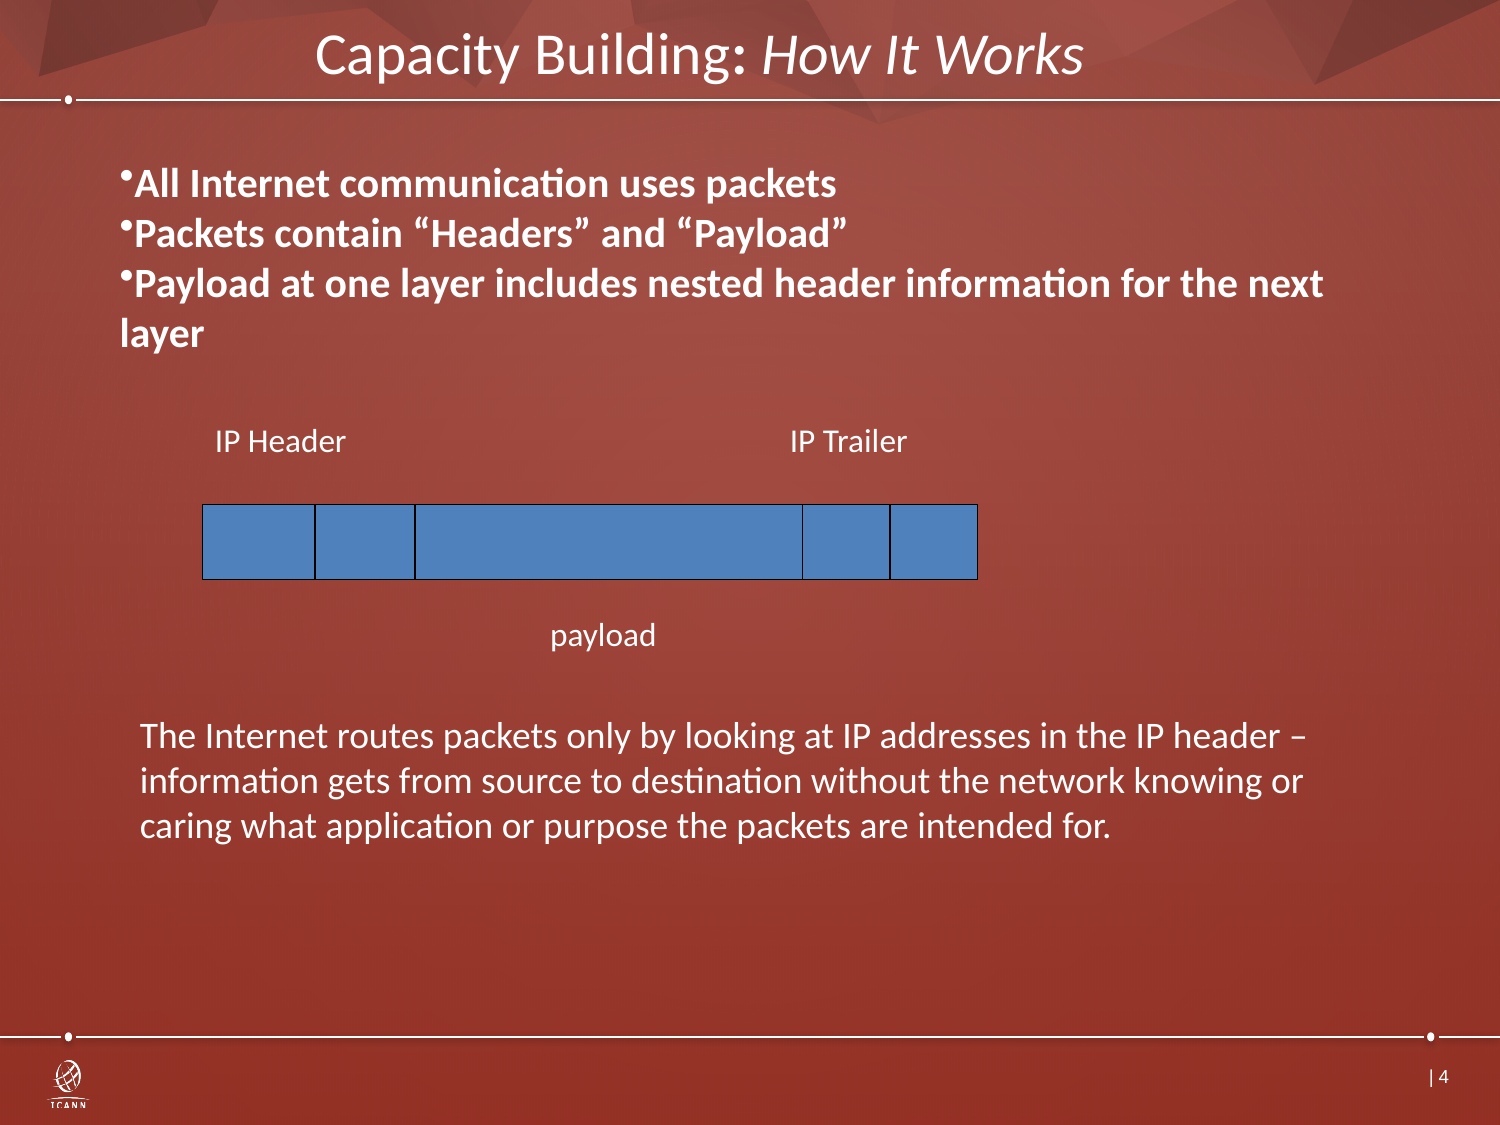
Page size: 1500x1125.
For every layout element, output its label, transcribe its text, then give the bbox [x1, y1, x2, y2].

text_box [415, 504, 802, 580]
text_box IP Trailer [774, 411, 975, 467]
list All Internet communication uses packets Packets contain “Headers” and “Payload” Payload at one layer includes nested header information for the next layer [104, 148, 1394, 1011]
text_box [315, 504, 415, 580]
text_box payload [535, 605, 686, 661]
picture [0, 0, 1500, 1125]
text_box [802, 504, 890, 580]
text_box [202, 504, 315, 580]
title Capacity Building: How It Works [51, 6, 1349, 95]
text_box The Internet routes packets only by looking at IP addresses in the IP header – information gets from source to destination without the network knowing or caring what application or purpose the packets are intended for. [124, 703, 1349, 854]
text_box IP Header [200, 411, 438, 467]
text_box [890, 504, 978, 580]
